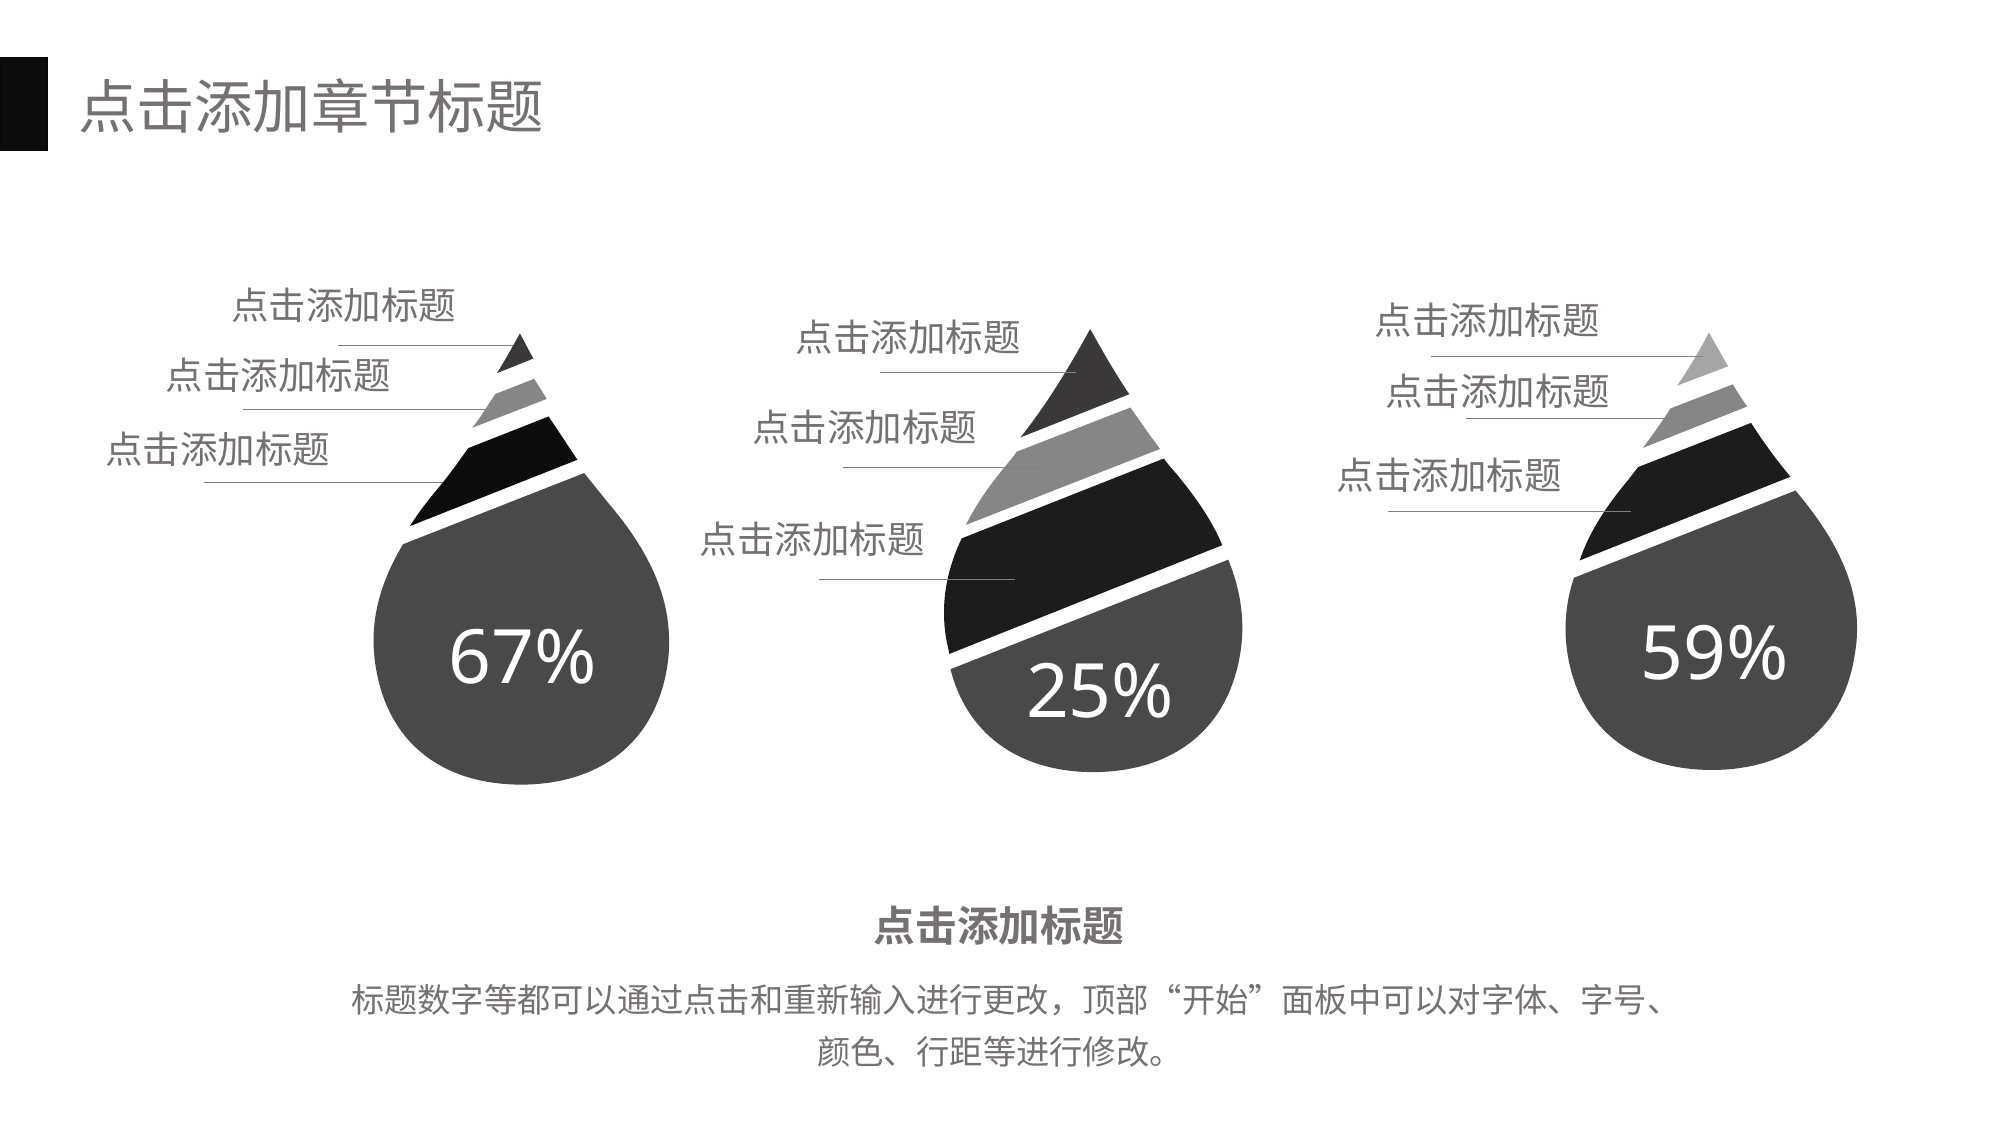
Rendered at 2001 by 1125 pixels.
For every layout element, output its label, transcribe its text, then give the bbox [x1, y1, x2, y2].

text_box 点击添加标题 [1359, 289, 1615, 350]
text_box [368, 333, 677, 785]
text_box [1563, 332, 1865, 770]
text_box 点击添加标题 [780, 306, 1036, 366]
text_box 点击添加标题 [90, 418, 345, 478]
text_box 点击添加标题 [684, 509, 940, 569]
text_box 点击添加章节标题 [63, 63, 560, 148]
text_box 标题数字等都可以通过点击和重新输入进行更改，顶部“开始”面板中可以对字体、字号、颜色、行距等进行修改。 [323, 960, 1677, 1079]
text_box 点击添加标题 [1370, 360, 1563, 421]
text_box 点击添加标题 [858, 892, 1139, 958]
text_box 点击添加标题 [216, 274, 471, 335]
text_box [0, 57, 48, 151]
text_box 点击添加标题 [150, 344, 368, 405]
text_box 点击添加标题 [1321, 444, 1563, 505]
text_box 点击添加标题 [737, 396, 940, 457]
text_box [940, 328, 1246, 773]
